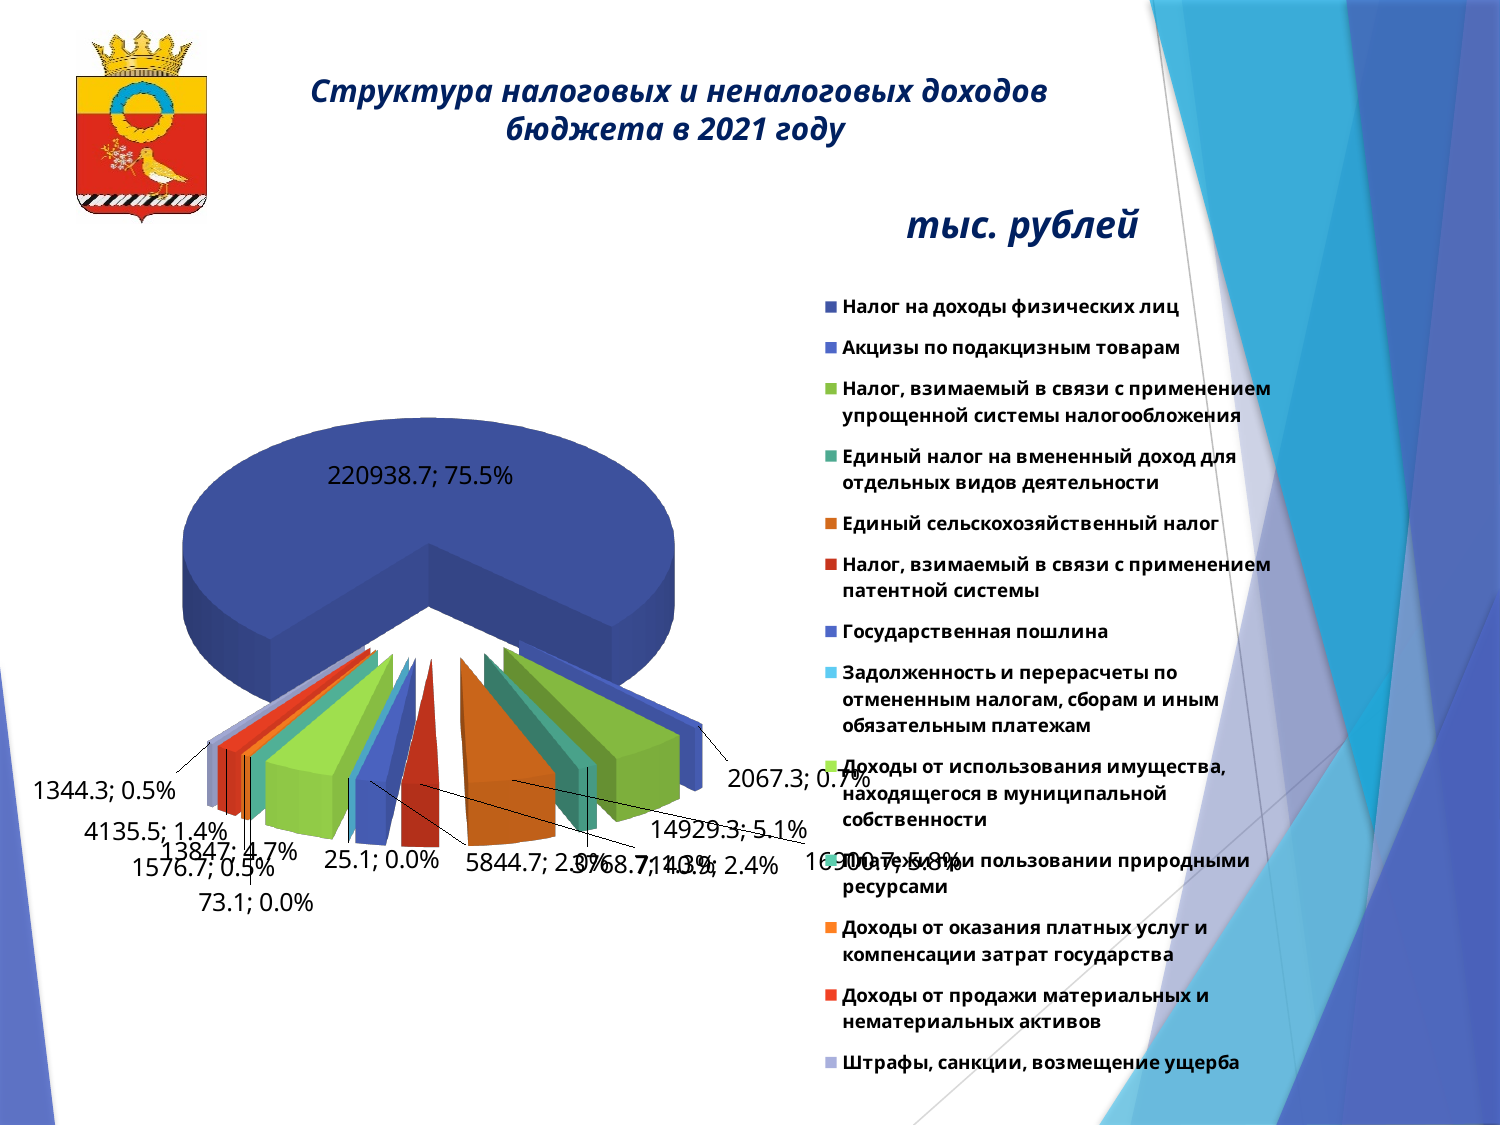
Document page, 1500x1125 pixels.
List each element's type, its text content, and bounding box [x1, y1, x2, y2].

chart [28, 266, 1318, 1108]
title Структура налоговых и неналоговых доходов бюджета в 2021 году [230, 63, 1128, 194]
text_box тыс. рублей [891, 193, 1164, 254]
picture [76, 30, 208, 225]
